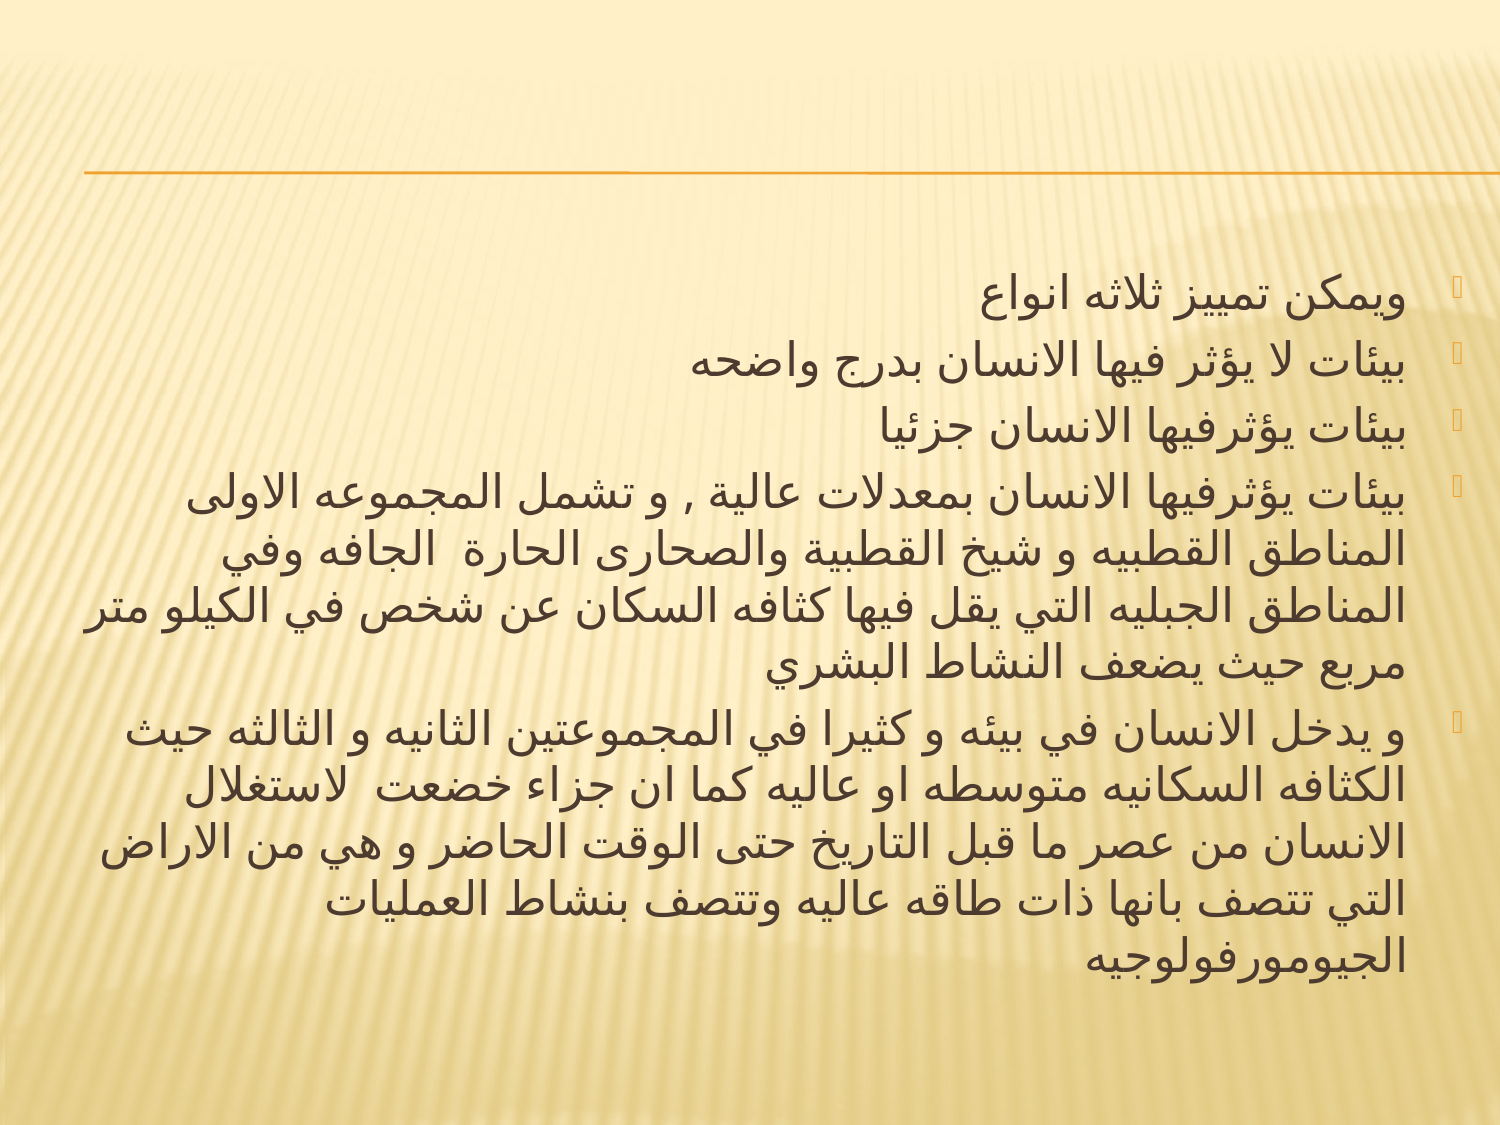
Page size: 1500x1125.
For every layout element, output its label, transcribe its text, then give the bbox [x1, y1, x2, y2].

list ويمكن تمييز ثلاثه انواع بيئات لا يؤثر فيها الانسان بدرج واضحه بيئات يؤثرفيها الانسان جزئيا بيئات يؤثرفيها الانسان بمعدلات عالية , و تشمل المجموعه الاولى المناطق القطبيه و شيخ القطبية والصحارى الحارة الجافه وفي المناطق الجبليه التي يقل فيها كثافه السكان عن شخص في الكيلو متر مربع حيث يضعف النشاط البشري و يدخل الانسان في بيئه و كثيرا في المجموعتين الثانيه و الثالثه حيث الكثافه السكانيه متوسطه او عاليه كما ان جزاء خضعت لاستغلال الانسان من عصر ما قبل التاريخ حتى الوقت الحاضر و هي من الاراض التي تتصف بانها ذات طاقه عاليه وتتصف بنشاط العمليات الجيومورفولوجيه [50, 254, 1475, 998]
